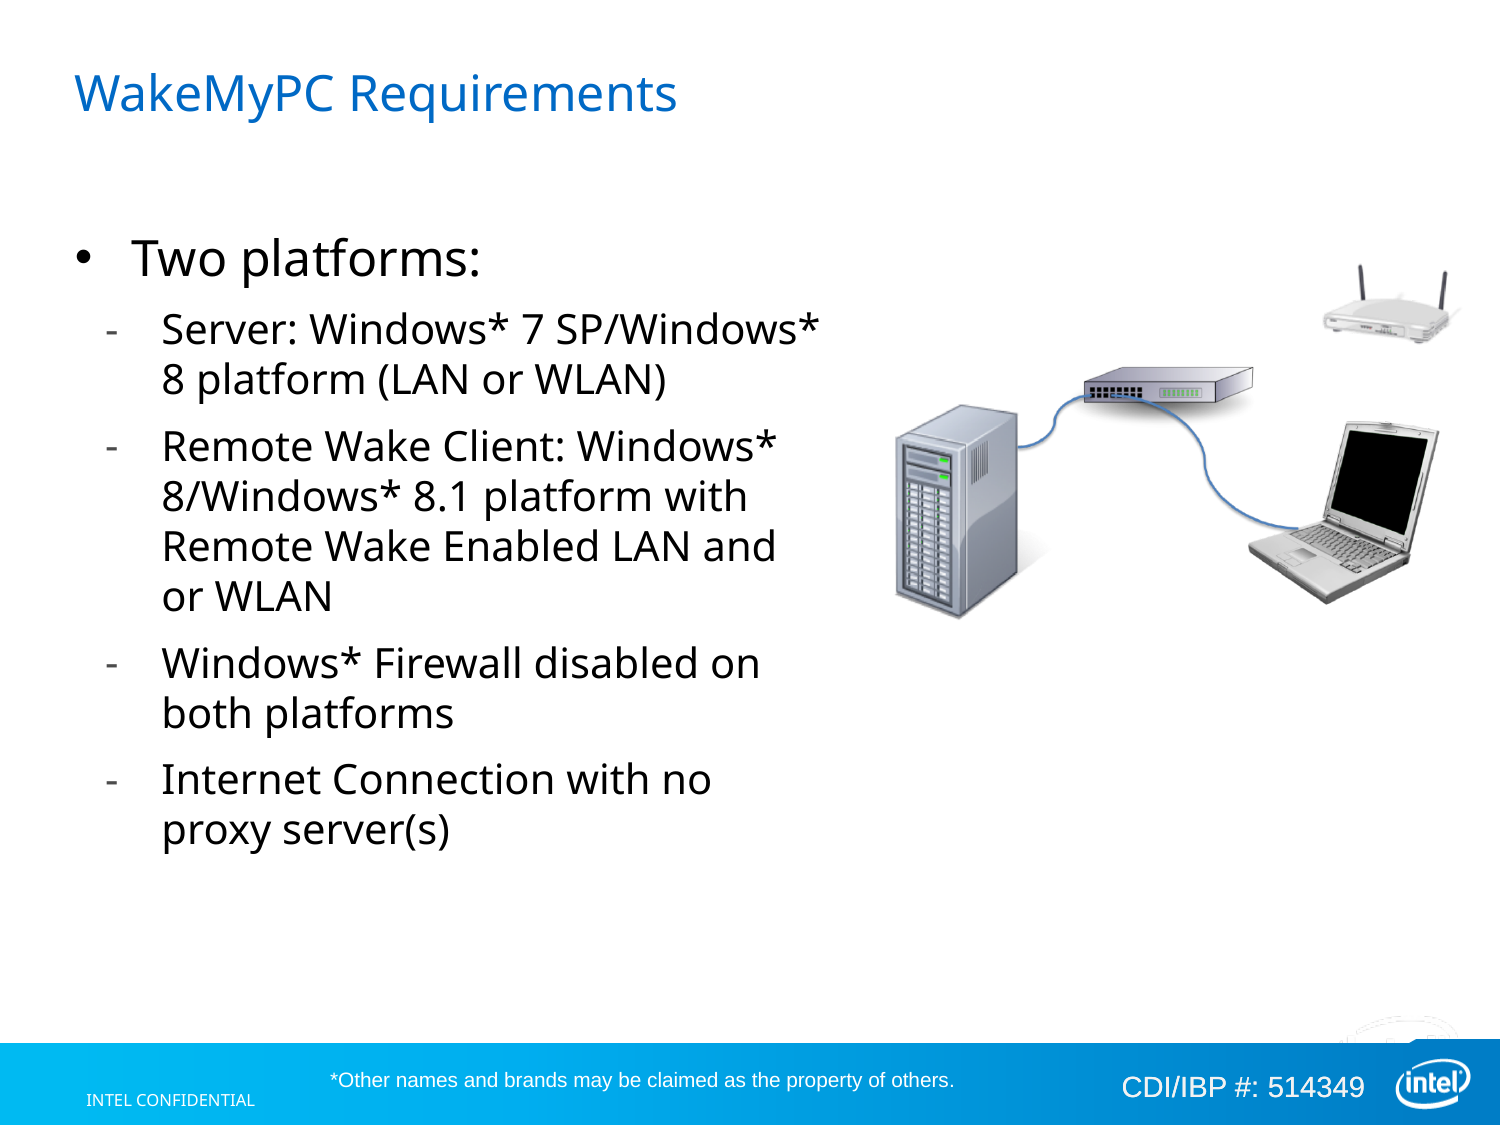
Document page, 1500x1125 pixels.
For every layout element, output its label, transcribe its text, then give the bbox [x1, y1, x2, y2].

picture [872, 212, 1470, 627]
picture [1289, 1097, 1296, 1125]
title WakeMyPC Requirements [74, 66, 1402, 214]
picture [0, 1015, 1500, 1125]
list Two platforms: Server: Windows* 7 SP/Windows* 8 platform (LAN or WLAN) Remote Wake Client: Windows* 8/Windows* 8.1 platform with Remote Wake Enabled LAN and or WLAN Windows* Firewall disabled on both platforms Internet Connection with no proxy server(s) [74, 226, 829, 971]
text_box *Other names and brands may be claimed as the property of others. [315, 1059, 1018, 1124]
picture [1307, 1092, 1314, 1125]
picture [1244, 1091, 1254, 1125]
